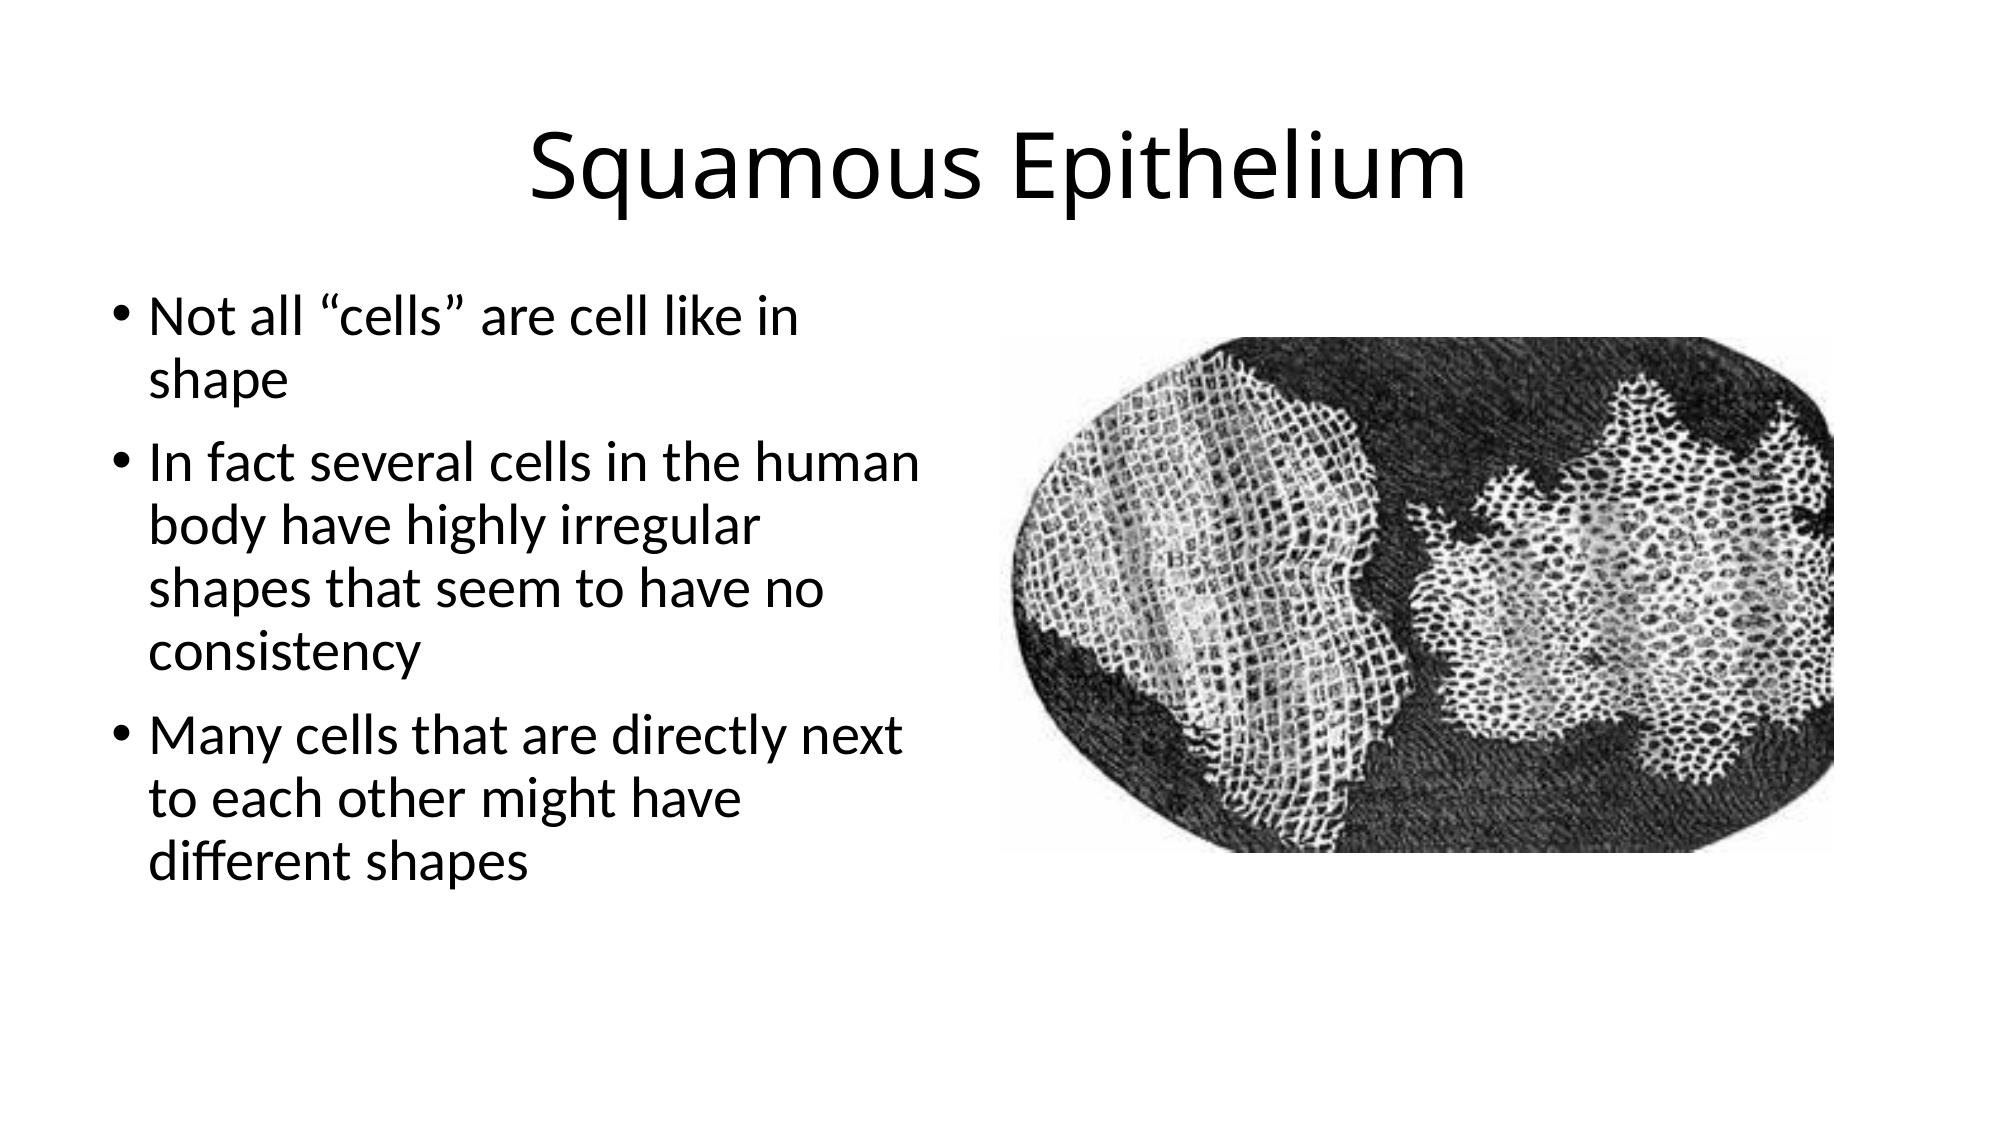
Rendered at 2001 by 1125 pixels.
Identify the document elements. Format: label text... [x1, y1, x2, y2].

picture [999, 337, 1834, 853]
list Not all “cells” are cell like in shape In fact several cells in the human body have highly irregular shapes that seem to have no consistency Many cells that are directly next to each other might have different shapes [96, 277, 947, 992]
title Squamous Epithelium [137, 59, 1863, 278]
